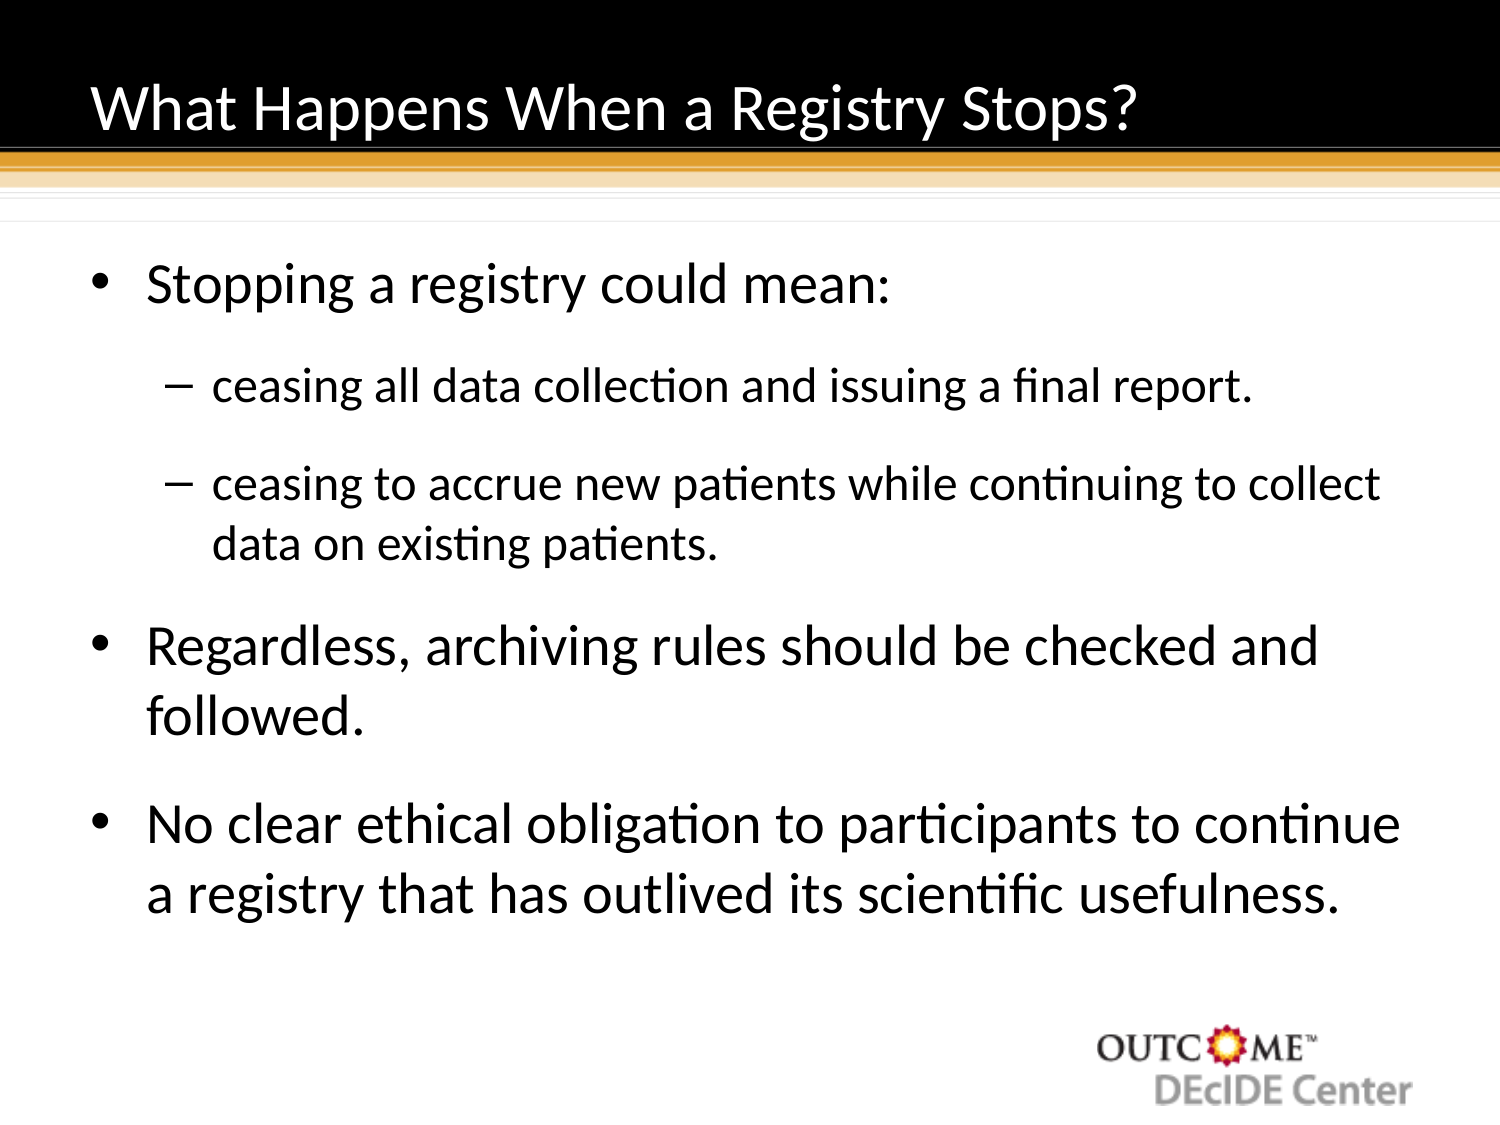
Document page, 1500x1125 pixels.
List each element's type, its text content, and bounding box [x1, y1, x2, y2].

title What Happens When a Registry Stops? [74, 44, 1426, 163]
picture [1097, 1024, 1413, 1106]
list Stopping a registry could mean: ceasing all data collection and issuing a final report. ceasing to accrue new patients while continuing to collect data on existing patients. Regardless, archiving rules should be checked and followed. No clear ethical obligation to participants to continue a registry that has outlived its scientific usefulness. [74, 237, 1426, 976]
picture [0, 0, 1500, 223]
